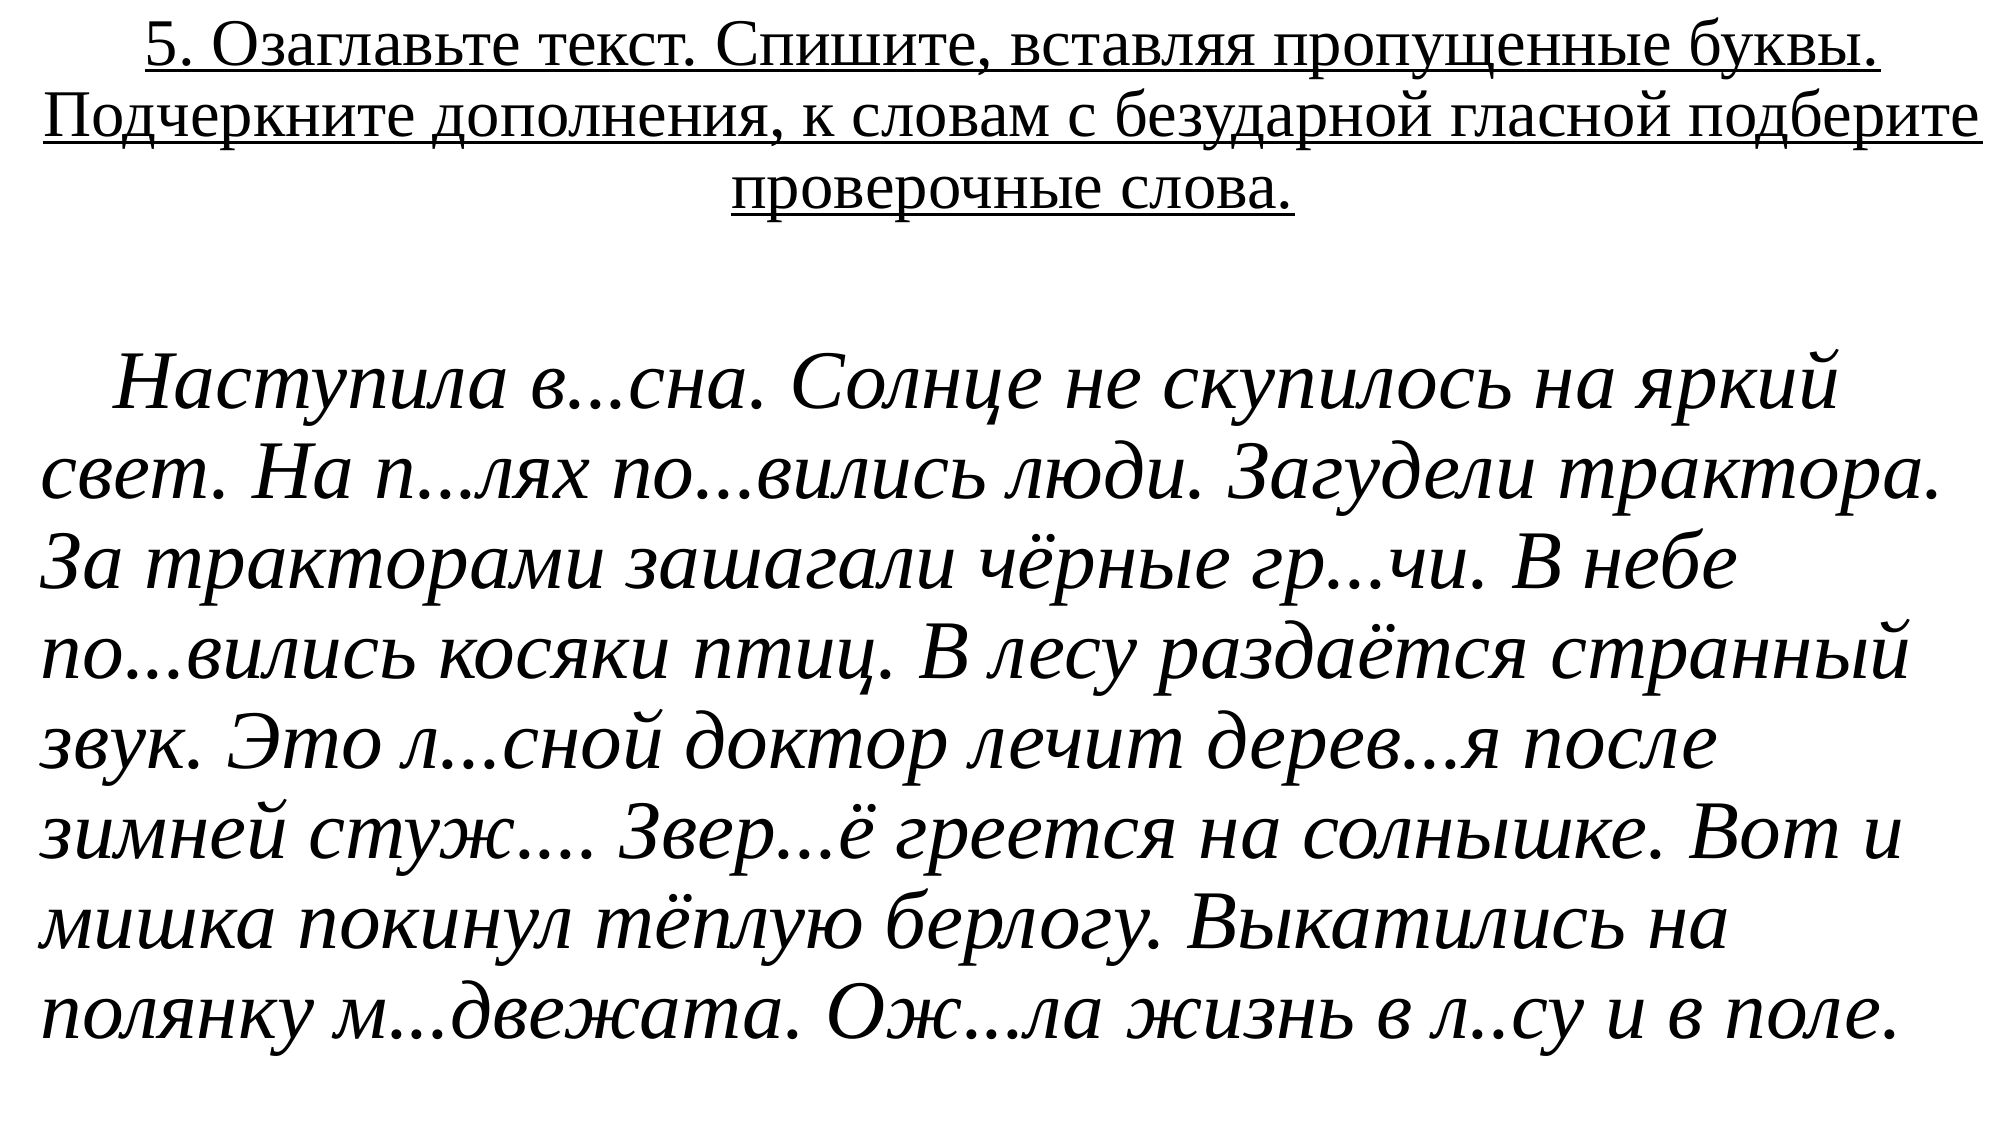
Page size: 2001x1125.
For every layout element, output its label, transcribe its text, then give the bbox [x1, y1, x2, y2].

list 5. Озаглавьте текст. Спишите, вставляя пропущенные буквы. Подчеркните дополнения, к словам с безударной гласной подберите проверочные слова. Наступила в...сна. Солнце не скупилось на яркий свет. На п...лях по...вились люди. Загудели трактора. За тракторами зашагали чёрные гр...чи. В небе по...вились косяки птиц. В лесу раздаётся странный звук. Это л...сной доктор лечит дерев...я после зимней стуж.... Звер...ё греется на солнышке. Вот и мишка покинул тёплую берлогу. Выкатились на полянку м...двежата. Ож...ла жизнь в л..су и в поле. [25, 0, 2000, 1100]
